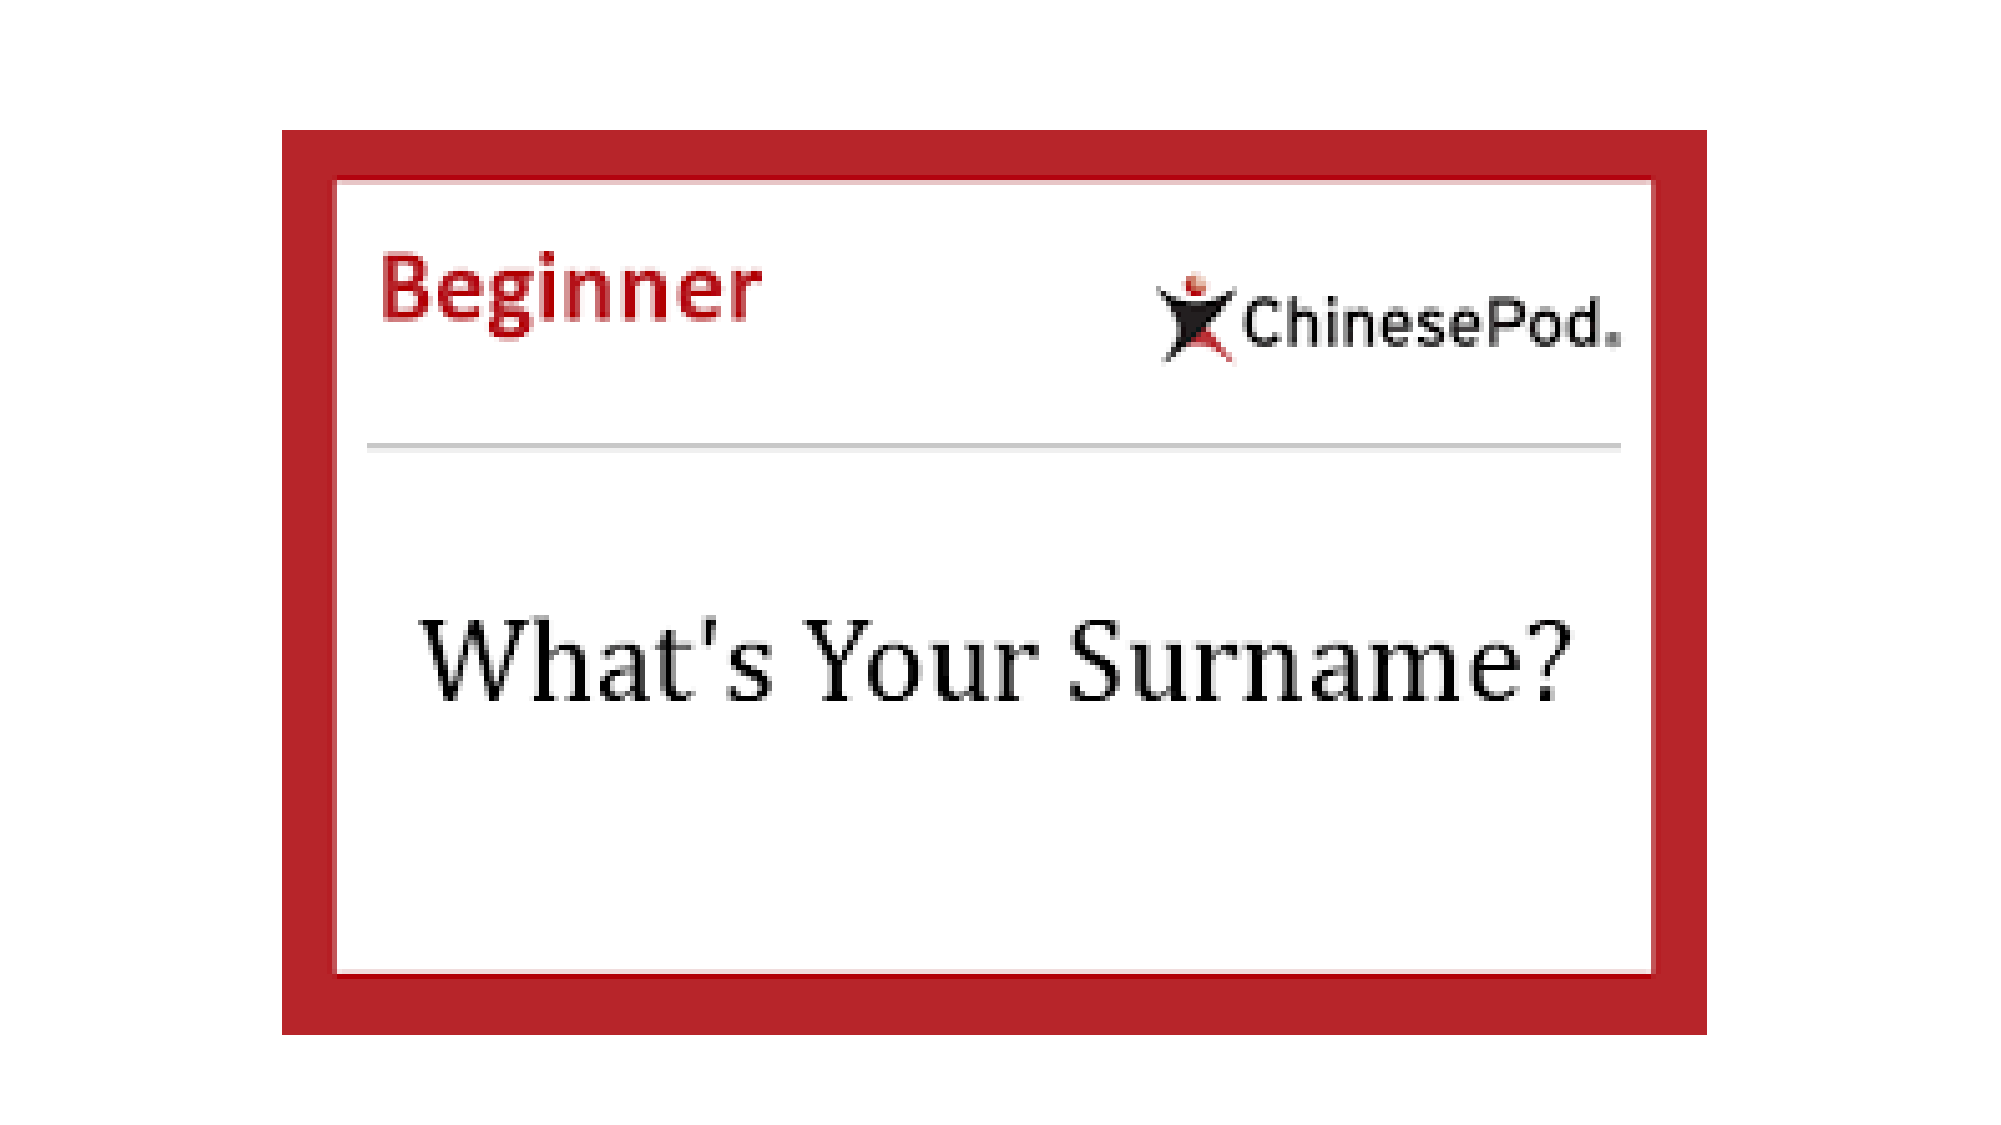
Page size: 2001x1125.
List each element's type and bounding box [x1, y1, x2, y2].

picture [282, 130, 1707, 1035]
